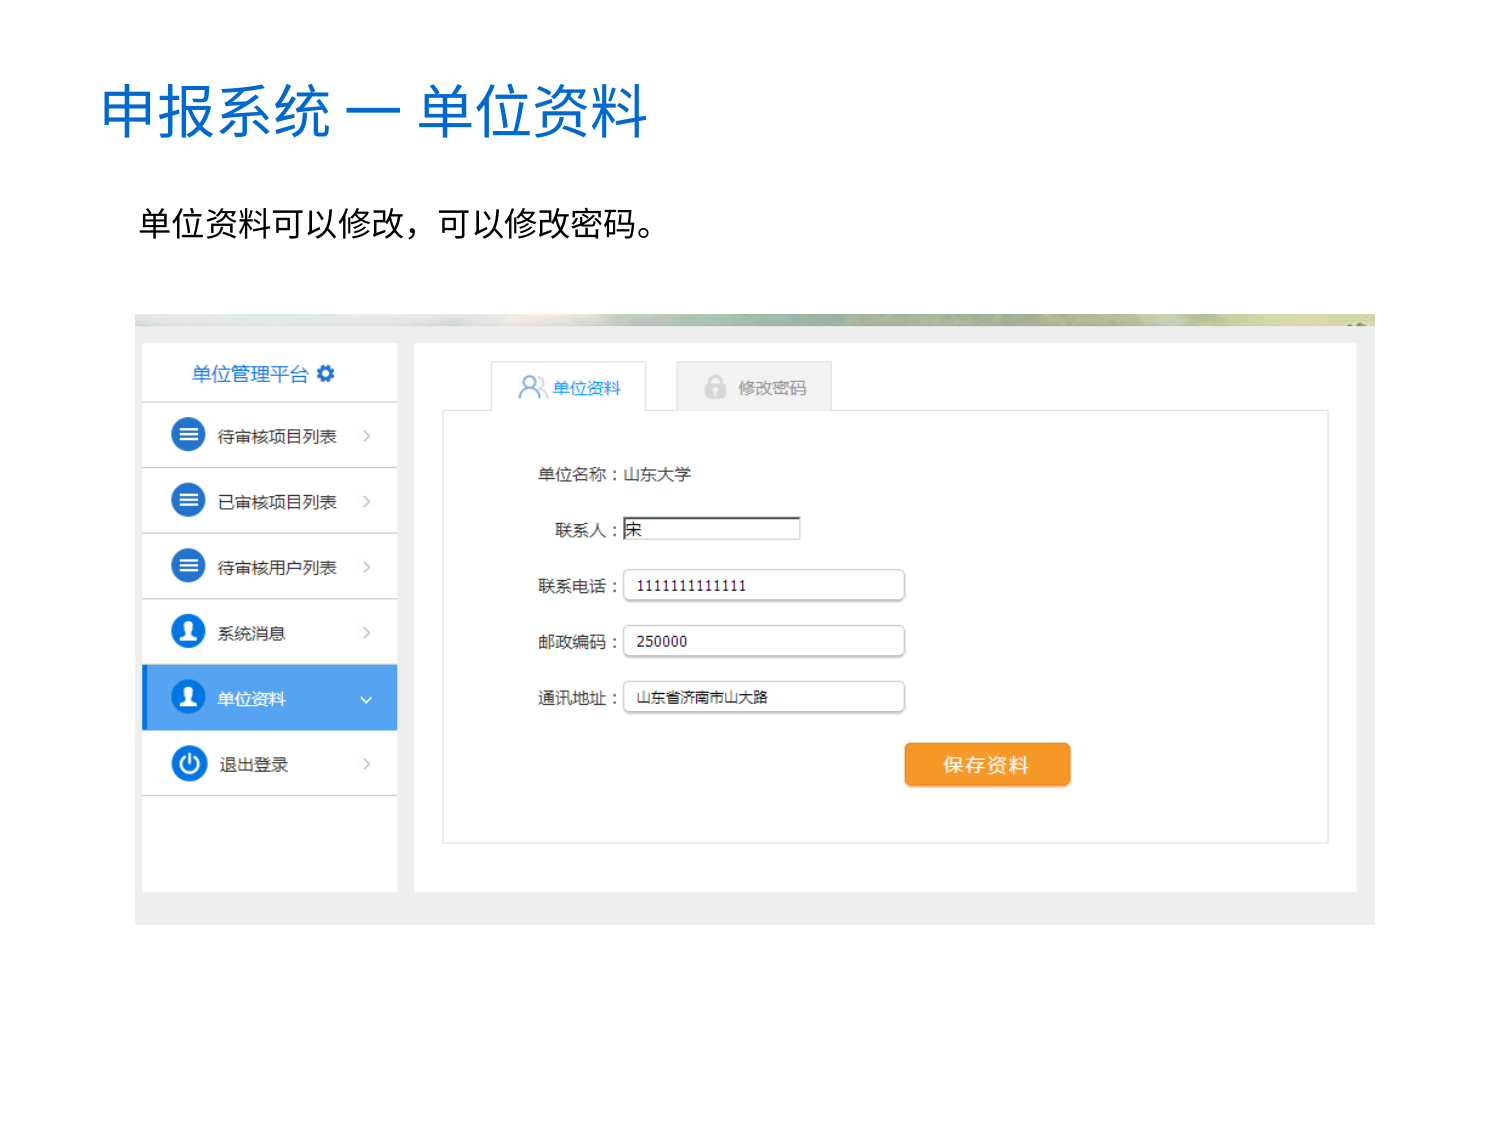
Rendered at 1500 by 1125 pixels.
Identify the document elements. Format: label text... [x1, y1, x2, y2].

picture [135, 314, 1376, 926]
text_box 单位资料可以修改，可以修改密码。 [123, 196, 1393, 251]
text_box 申报系统 一 单位资料 [84, 67, 665, 153]
